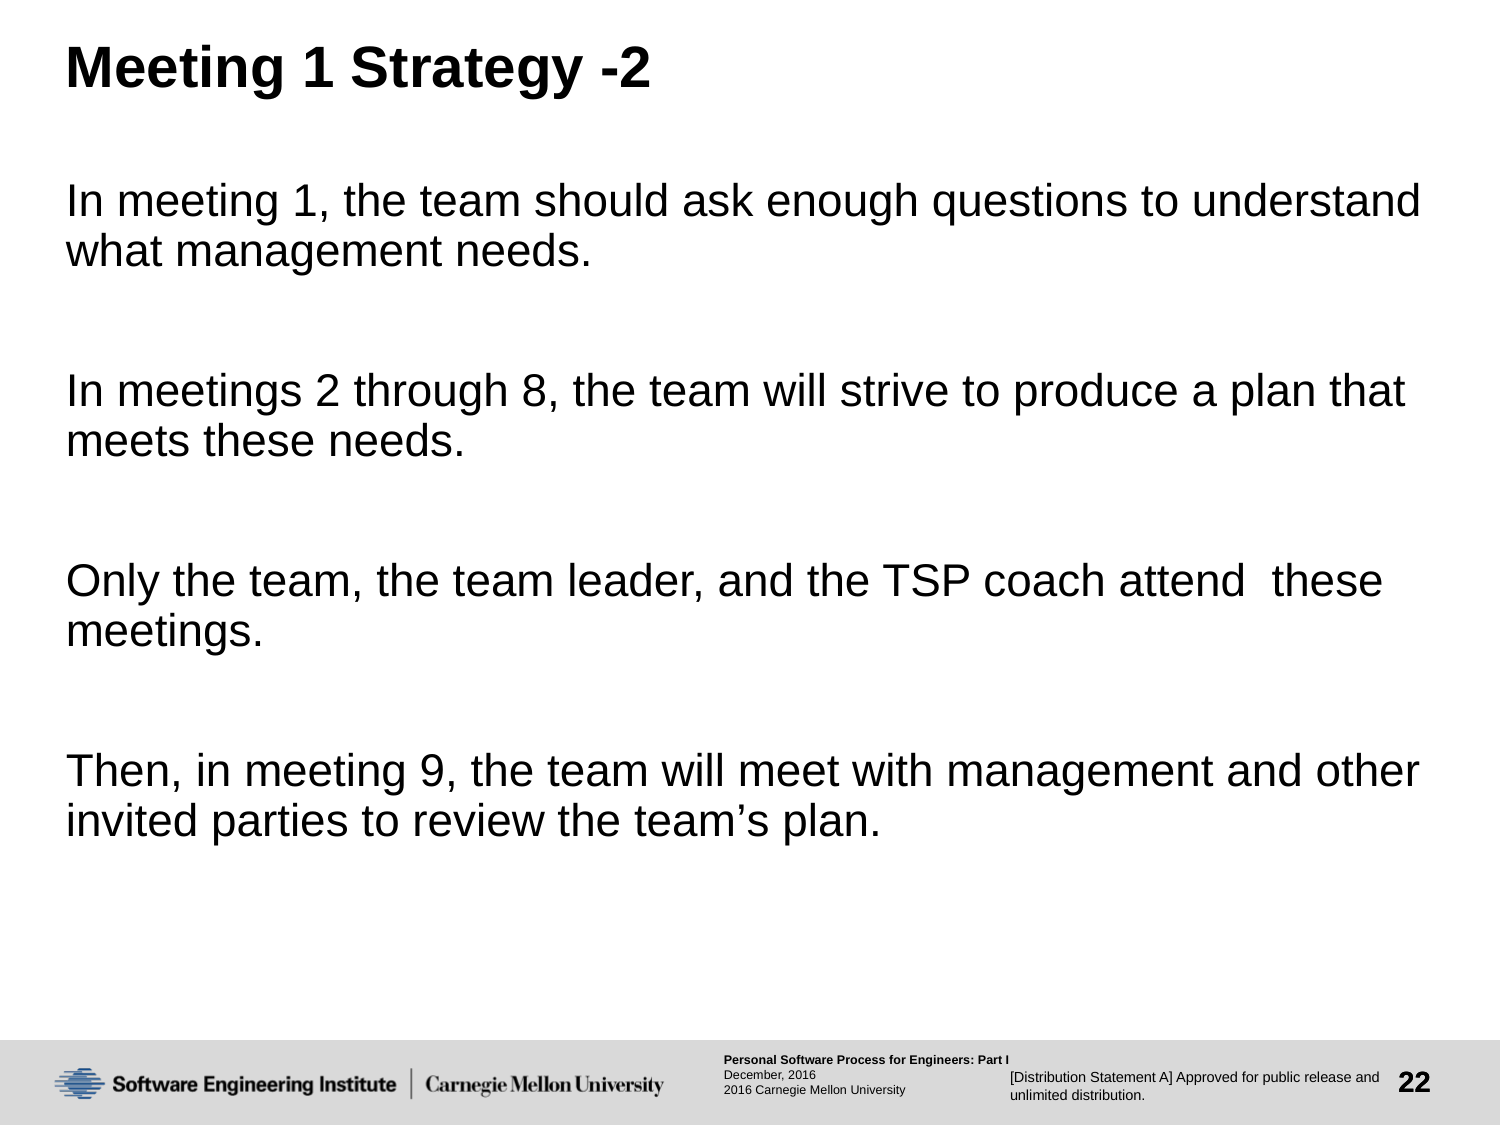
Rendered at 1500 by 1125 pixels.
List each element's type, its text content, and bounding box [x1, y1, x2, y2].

list In meeting 1, the team should ask enough questions to understand what management needs. In meetings 2 through 8, the team will strive to produce a plan that meets these needs. Only the team, the team leader, and the TSP coach attend these meetings. Then, in meeting 9, the team will meet with management and other invited parties to review the team’s plan. [65, 177, 1431, 1000]
picture [46, 1061, 673, 1104]
title Meeting 1 Strategy -2 [65, 37, 1313, 148]
